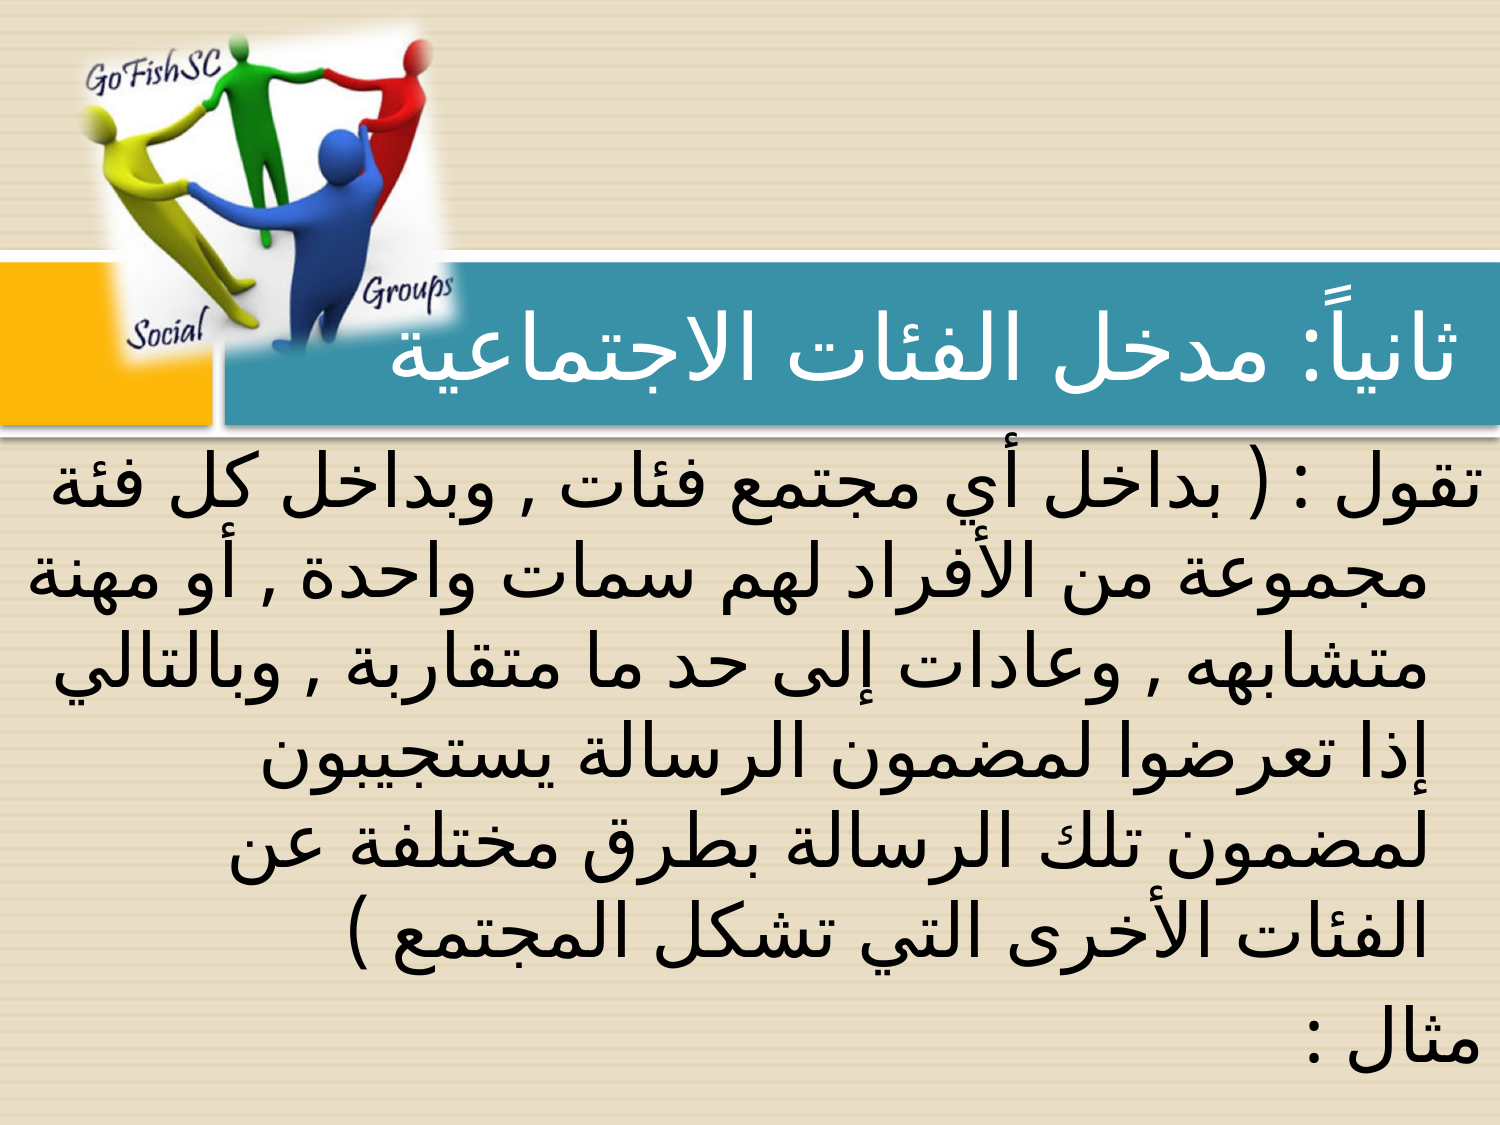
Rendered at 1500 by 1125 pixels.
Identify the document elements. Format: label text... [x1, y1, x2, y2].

picture [82, 22, 458, 365]
list تقول : ( بداخل أي مجتمع فئات , وبداخل كل فئة مجموعة من الأفراد لهم سمات واحدة , أو مهنة متشابهه , وعادات إلى حد ما متقاربة , وبالتالي إذا تعرضوا لمضمون الرسالة يستجيبون لمضمون تلك الرسالة بطرق مختلفة عن الفئات الأخرى التي تشكل المجتمع ) مثال : [0, 425, 1500, 1085]
title ثانياً: مدخل الفئات الاجتماعية [225, 262, 1475, 425]
